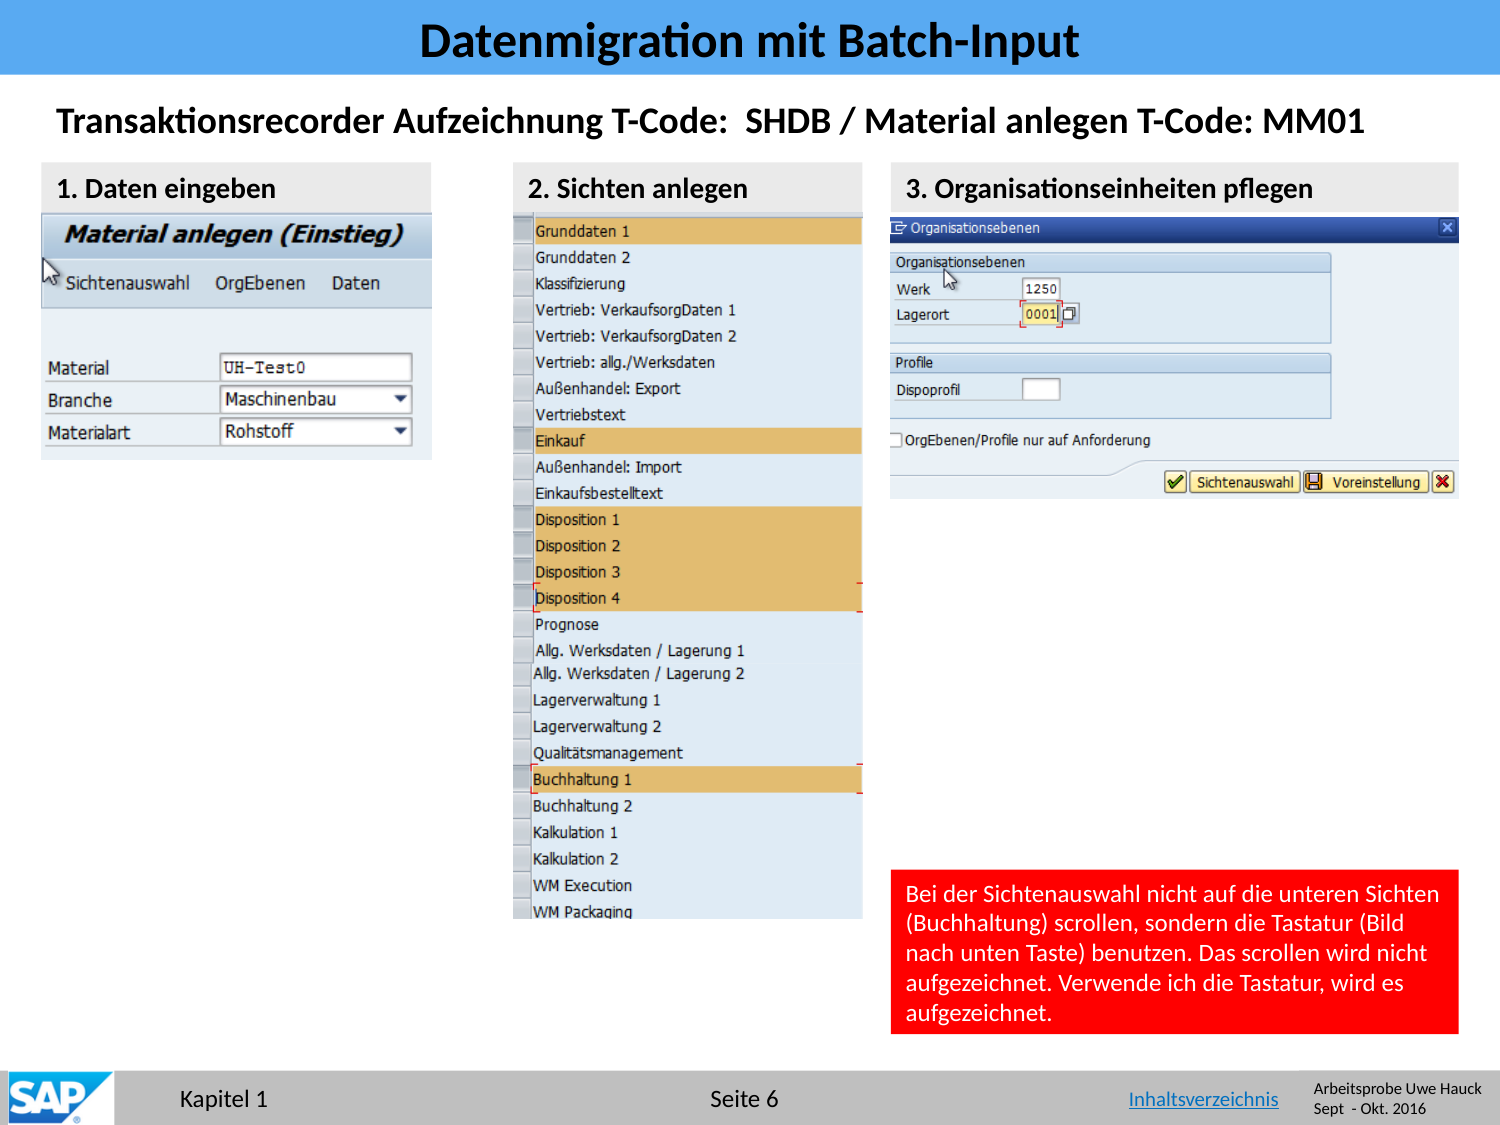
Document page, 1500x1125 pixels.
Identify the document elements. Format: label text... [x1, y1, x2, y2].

picture [890, 217, 1459, 499]
picture [7, 1070, 115, 1125]
text_box Inhaltsverzeichnis [1106, 1078, 1299, 1118]
text_box Bei der Sichtenauswahl nicht auf die unteren Sichten (Buchhaltung) scrollen, sondern die Tastatur (Bild nach unten Taste) benutzen. Das scrollen wird nicht aufgezeichnet. Verwende ich die Tastatur, wird es aufgezeichnet. [890, 869, 1459, 1035]
text_box [0, 1070, 6, 1125]
text_box Transaktionsrecorder Aufzeichnung T-Code: SHDB / Material anlegen T-Code: MM01 [41, 88, 1459, 149]
text_box [115, 1070, 1299, 1125]
picture [512, 212, 863, 919]
text_box Arbeitsprobe Uwe Hauck Sept - Okt. 2016 [1299, 1070, 1500, 1125]
text_box Datenmigration mit Batch-Input [0, 0, 1500, 75]
text_box 2. Sichten anlegen [513, 162, 863, 212]
text_box 1. Daten eingeben [41, 162, 432, 212]
text_box Kapitel 1 Seite 6 [165, 1075, 1105, 1120]
picture [41, 212, 432, 460]
text_box 3. Organisationseinheiten pflegen [890, 162, 1459, 213]
